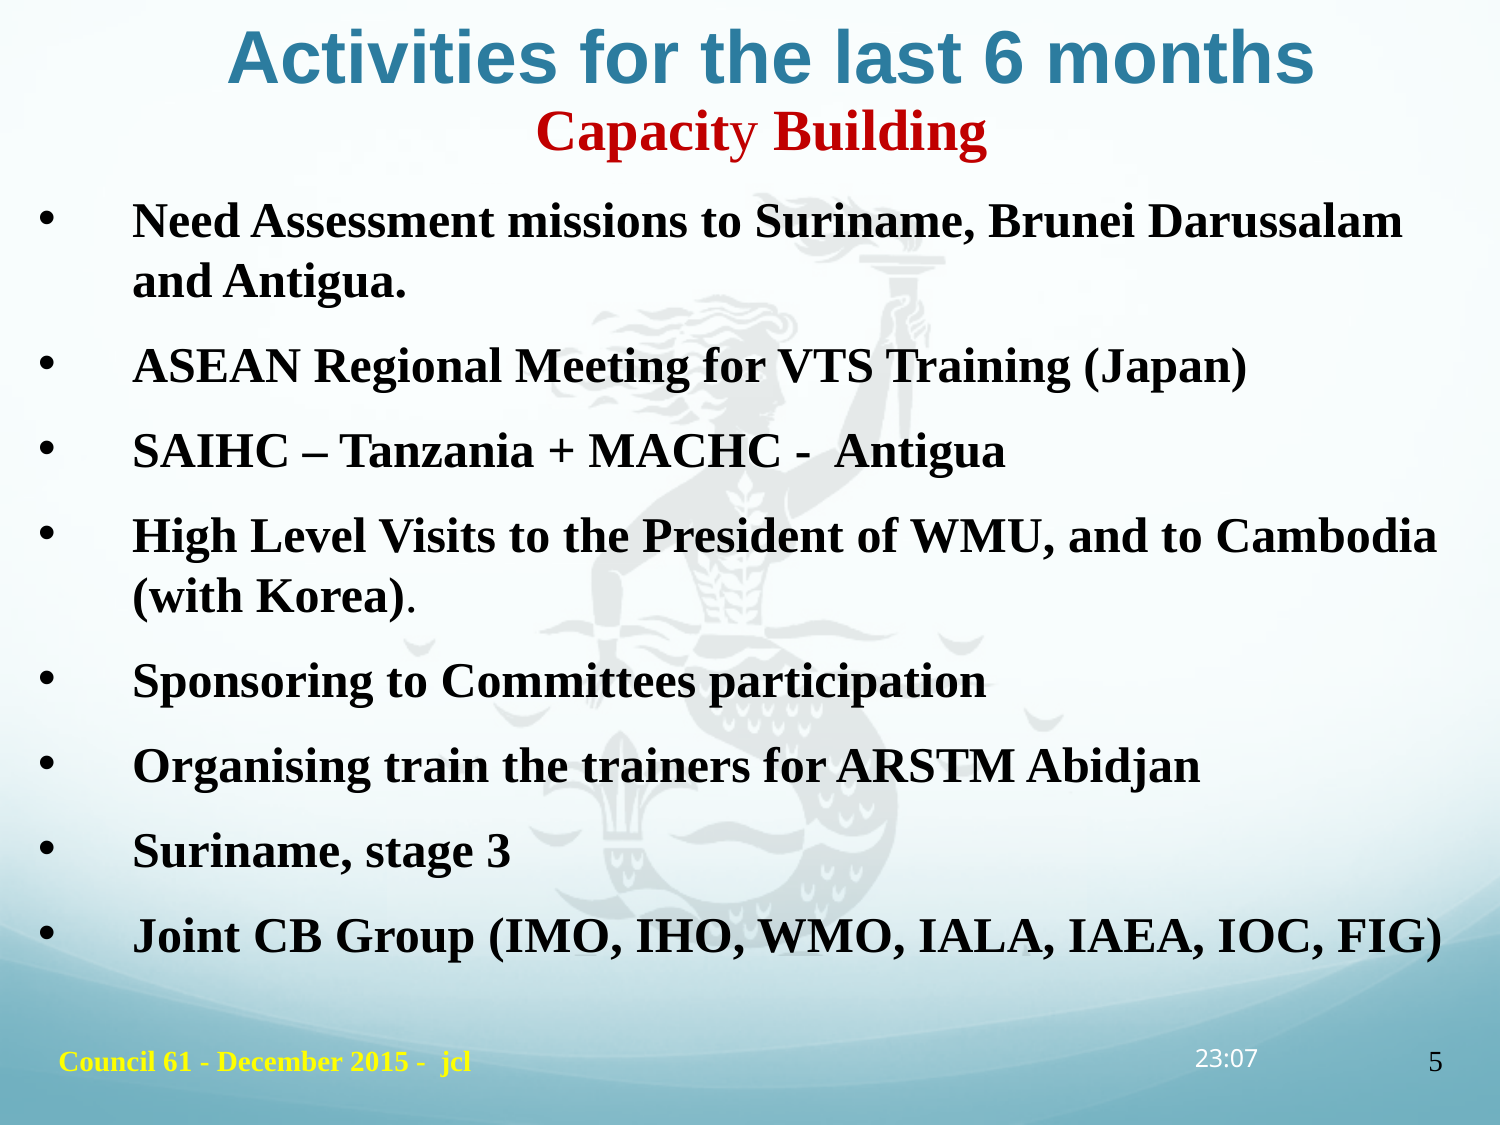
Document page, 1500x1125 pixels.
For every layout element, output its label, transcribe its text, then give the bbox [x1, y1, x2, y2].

title Activities for the last 6 months [43, 0, 1500, 84]
slide_number 5 [1295, 1029, 1459, 1090]
footer Council 61 - December 2015 - jcl [43, 1029, 838, 1090]
text_box Capacity Building Need Assessment missions to Suriname, Brunei Darussalam and Antigua. ASEAN Regional Meeting for VTS Training (Japan) SAIHC – Tanzania + MACHC - Antigua High Level Visits to the President of WMU, and to Cambodia (with Korea). Sponsoring to Committees participation Organising train the trainers for ARSTM Abidjan Suriname, stage 3 Joint CB Group (IMO, IHO, WMO, IALA, IAEA, IOC, FIG) [23, 84, 1500, 970]
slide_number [923, 1029, 1274, 1090]
